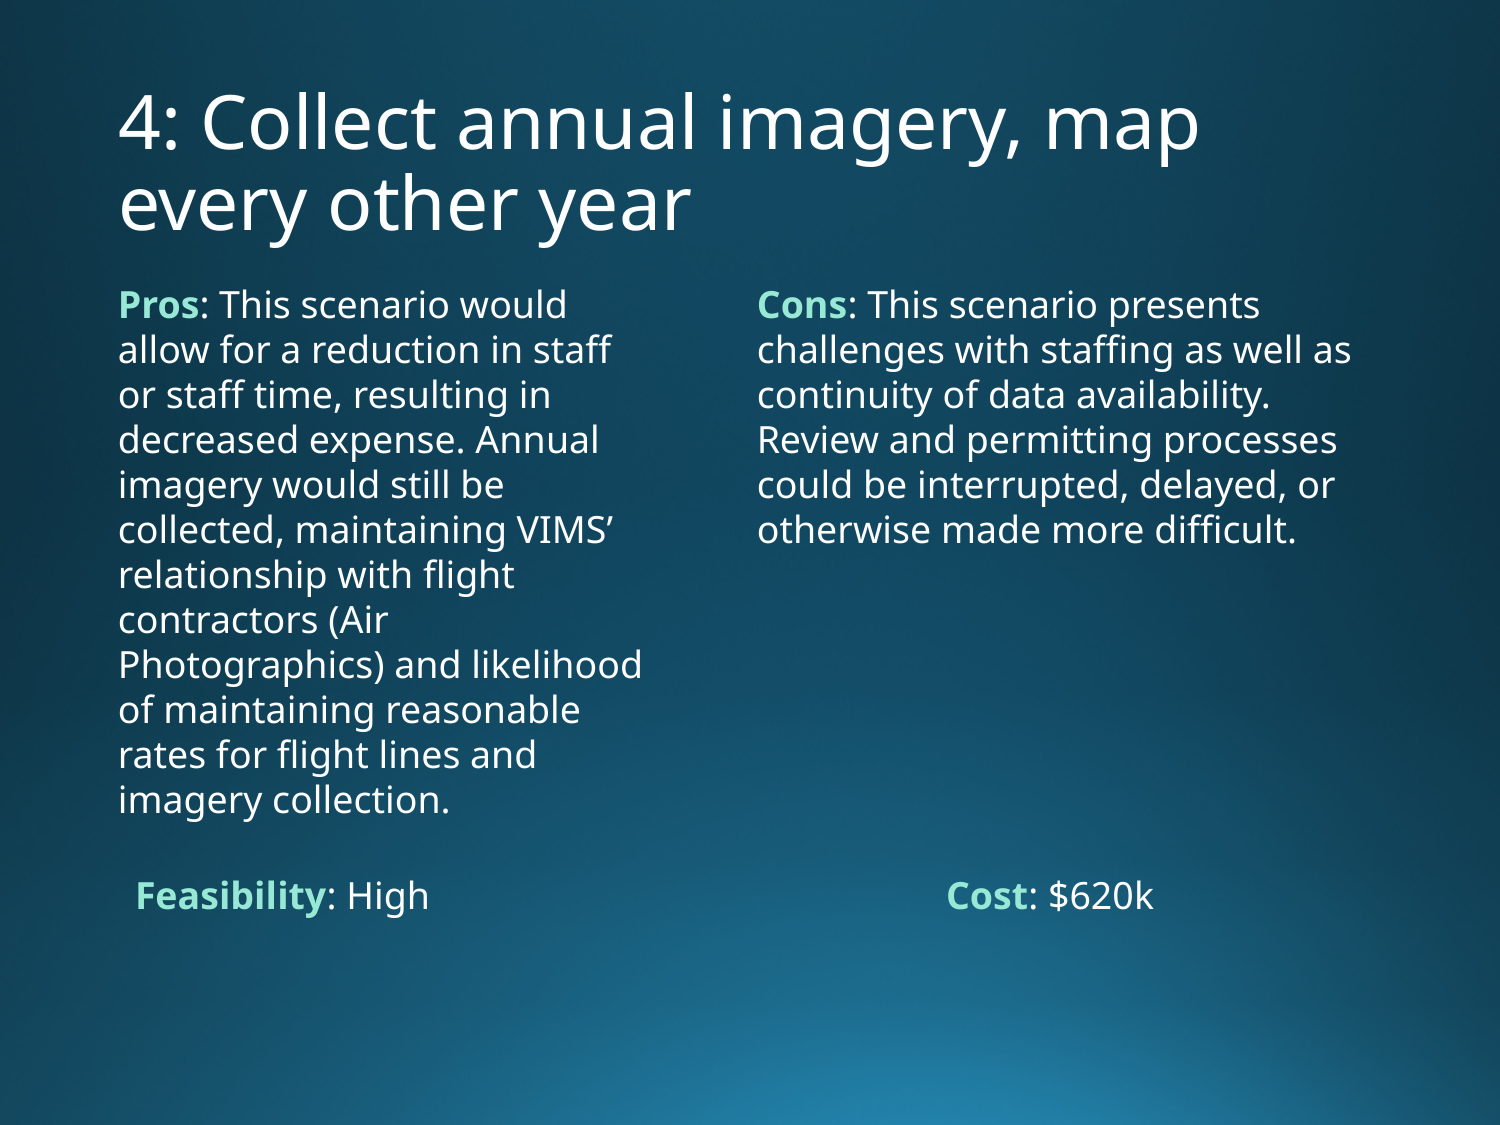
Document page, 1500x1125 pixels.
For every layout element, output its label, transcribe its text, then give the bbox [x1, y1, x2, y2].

picture [0, 0, 1500, 1125]
text_box Cons: This scenario presents challenges with staffing as well as continuity of data availability. Review and permitting processes could be interrupted, delayed, or otherwise made more difficult. [742, 273, 1374, 559]
title 4: Collect annual imagery, map every other year [103, 56, 1397, 275]
text_box Pros: This scenario would allow for a reduction in staff or staff time, resulting in decreased expense. Annual imagery would still be collected, maintaining VIMS’ relationship with flight contractors (Air Photographics) and likelihood of maintaining reasonable rates for flight lines and imagery collection. [103, 273, 663, 829]
text_box Feasibility: High [120, 864, 785, 925]
text_box Cost: $620k [931, 864, 1318, 925]
